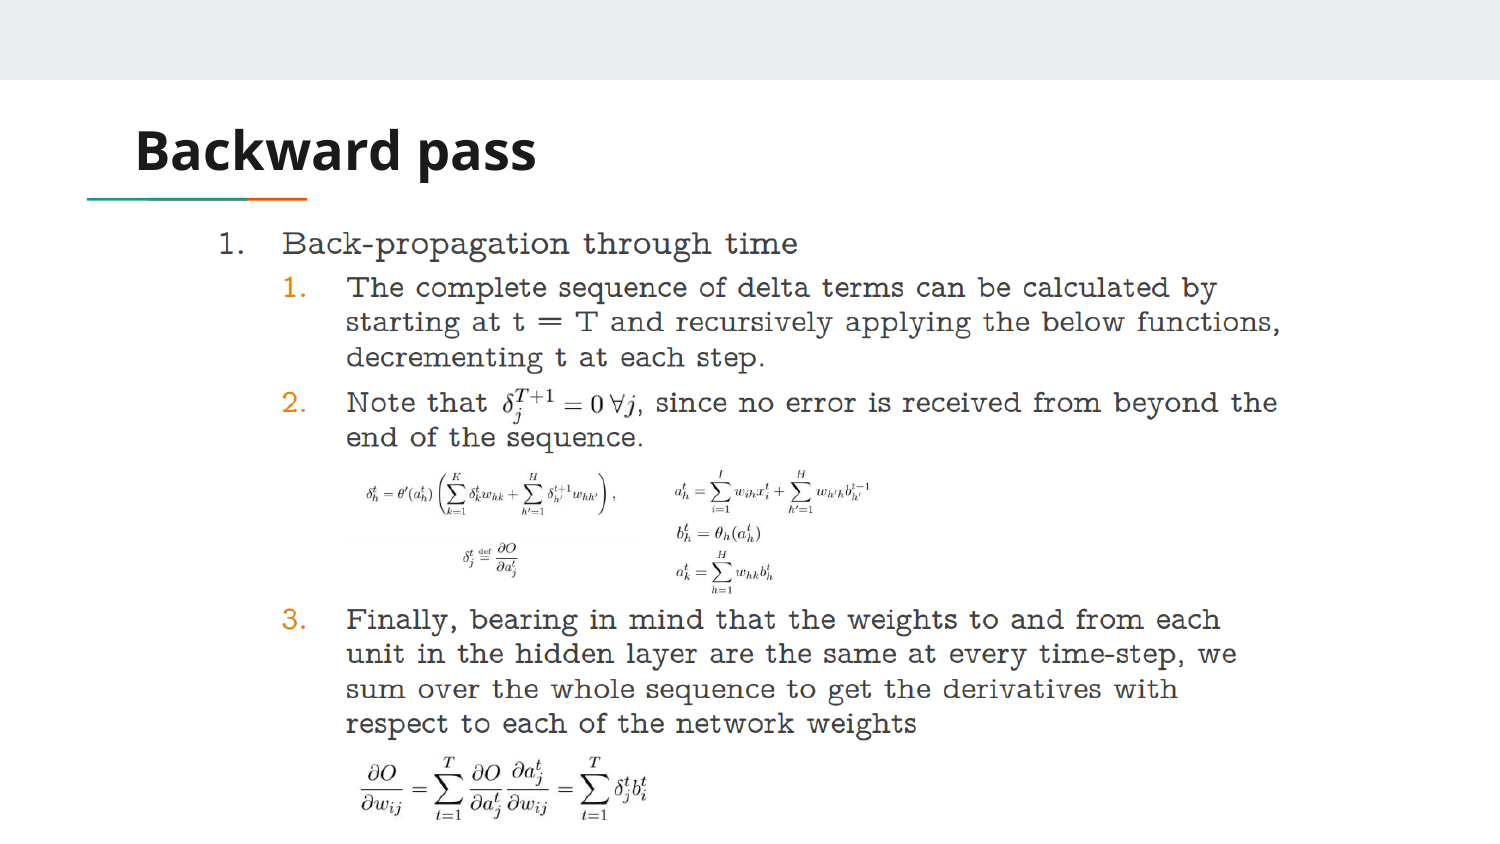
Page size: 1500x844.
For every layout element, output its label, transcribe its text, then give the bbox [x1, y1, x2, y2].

picture [214, 220, 1287, 827]
title Backward pass [119, 100, 1381, 189]
